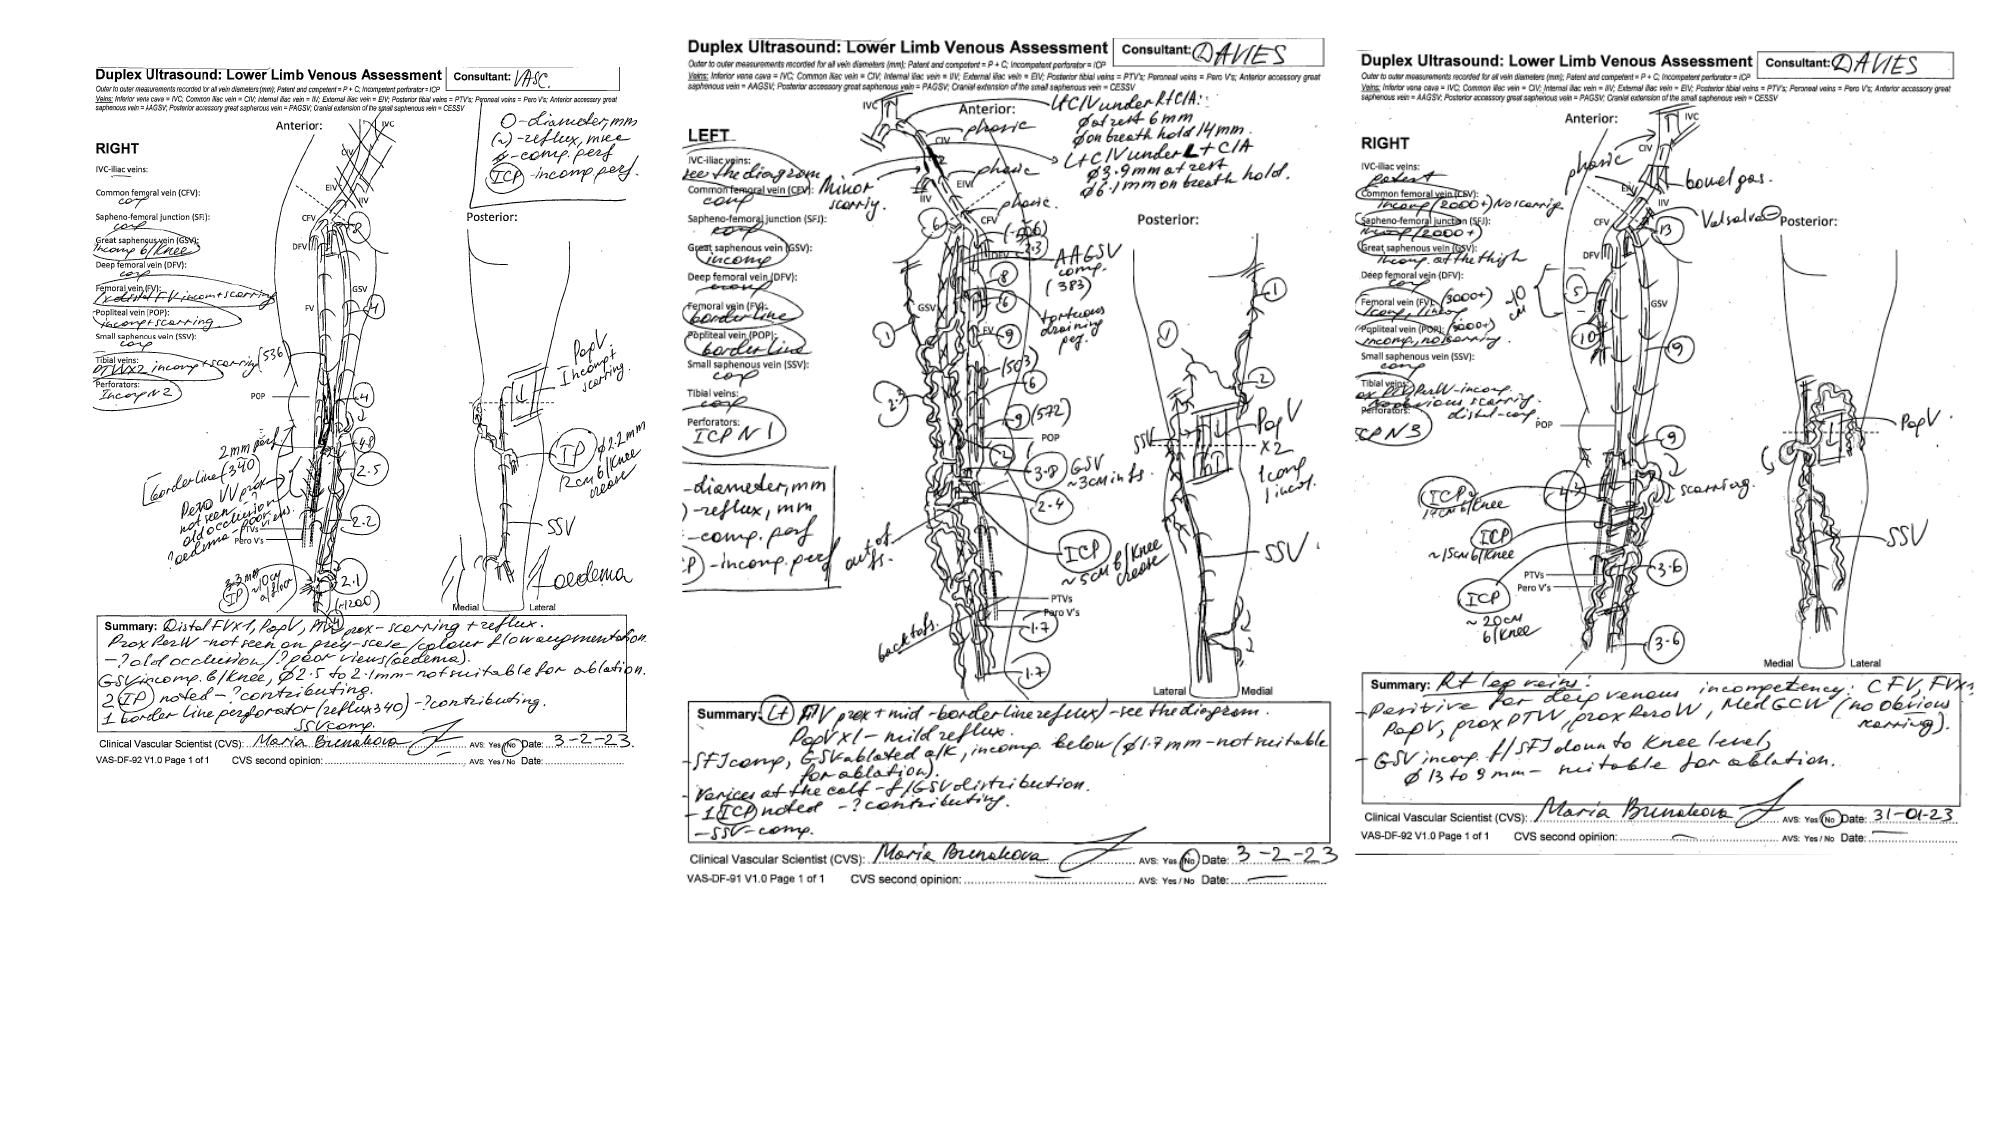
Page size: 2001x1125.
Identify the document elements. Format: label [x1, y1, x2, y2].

picture [92, 67, 649, 772]
picture [682, 38, 1974, 894]
